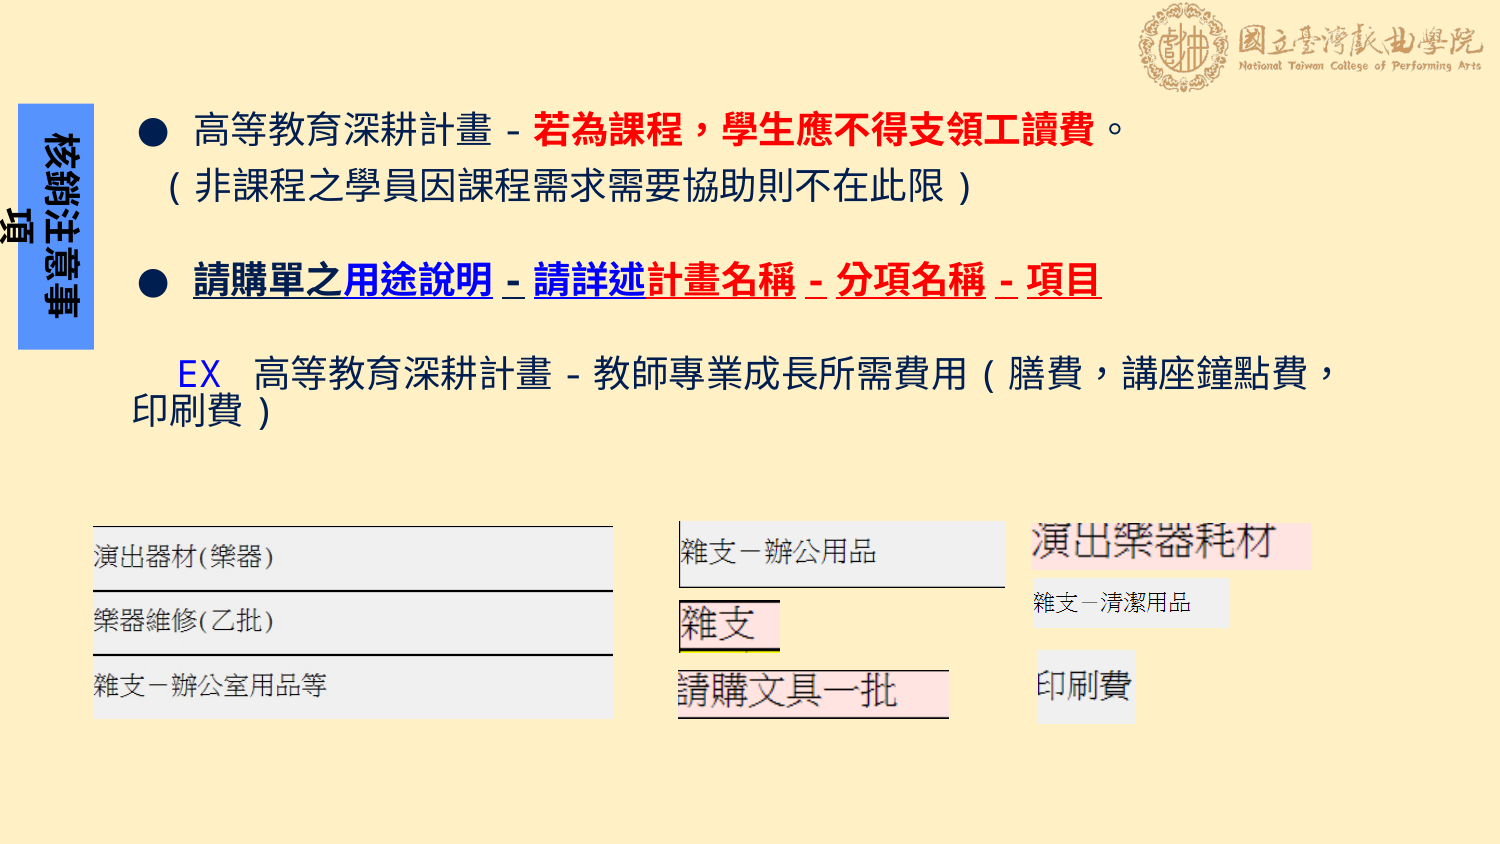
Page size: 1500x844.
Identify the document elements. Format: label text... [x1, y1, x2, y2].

list 高等教育深耕計畫-若為課程，學生應不得支領工讀費。 (非課程之學員因課程需求需要協助則不在此限) 請購單之用途說明-請詳述計畫名稱-分項名稱-項目 EX 高等教育深耕計畫-教師專業成長所需費用(膳費，講座鐘點費，印刷費) [103, 89, 1397, 760]
picture [679, 600, 780, 653]
picture [678, 670, 949, 720]
picture [1031, 523, 1312, 571]
text_box 核銷注意事項 [18, 103, 94, 350]
picture [1129, 0, 1493, 97]
picture [1038, 650, 1136, 724]
picture [93, 526, 613, 720]
picture [1034, 578, 1229, 628]
picture [679, 521, 1005, 589]
